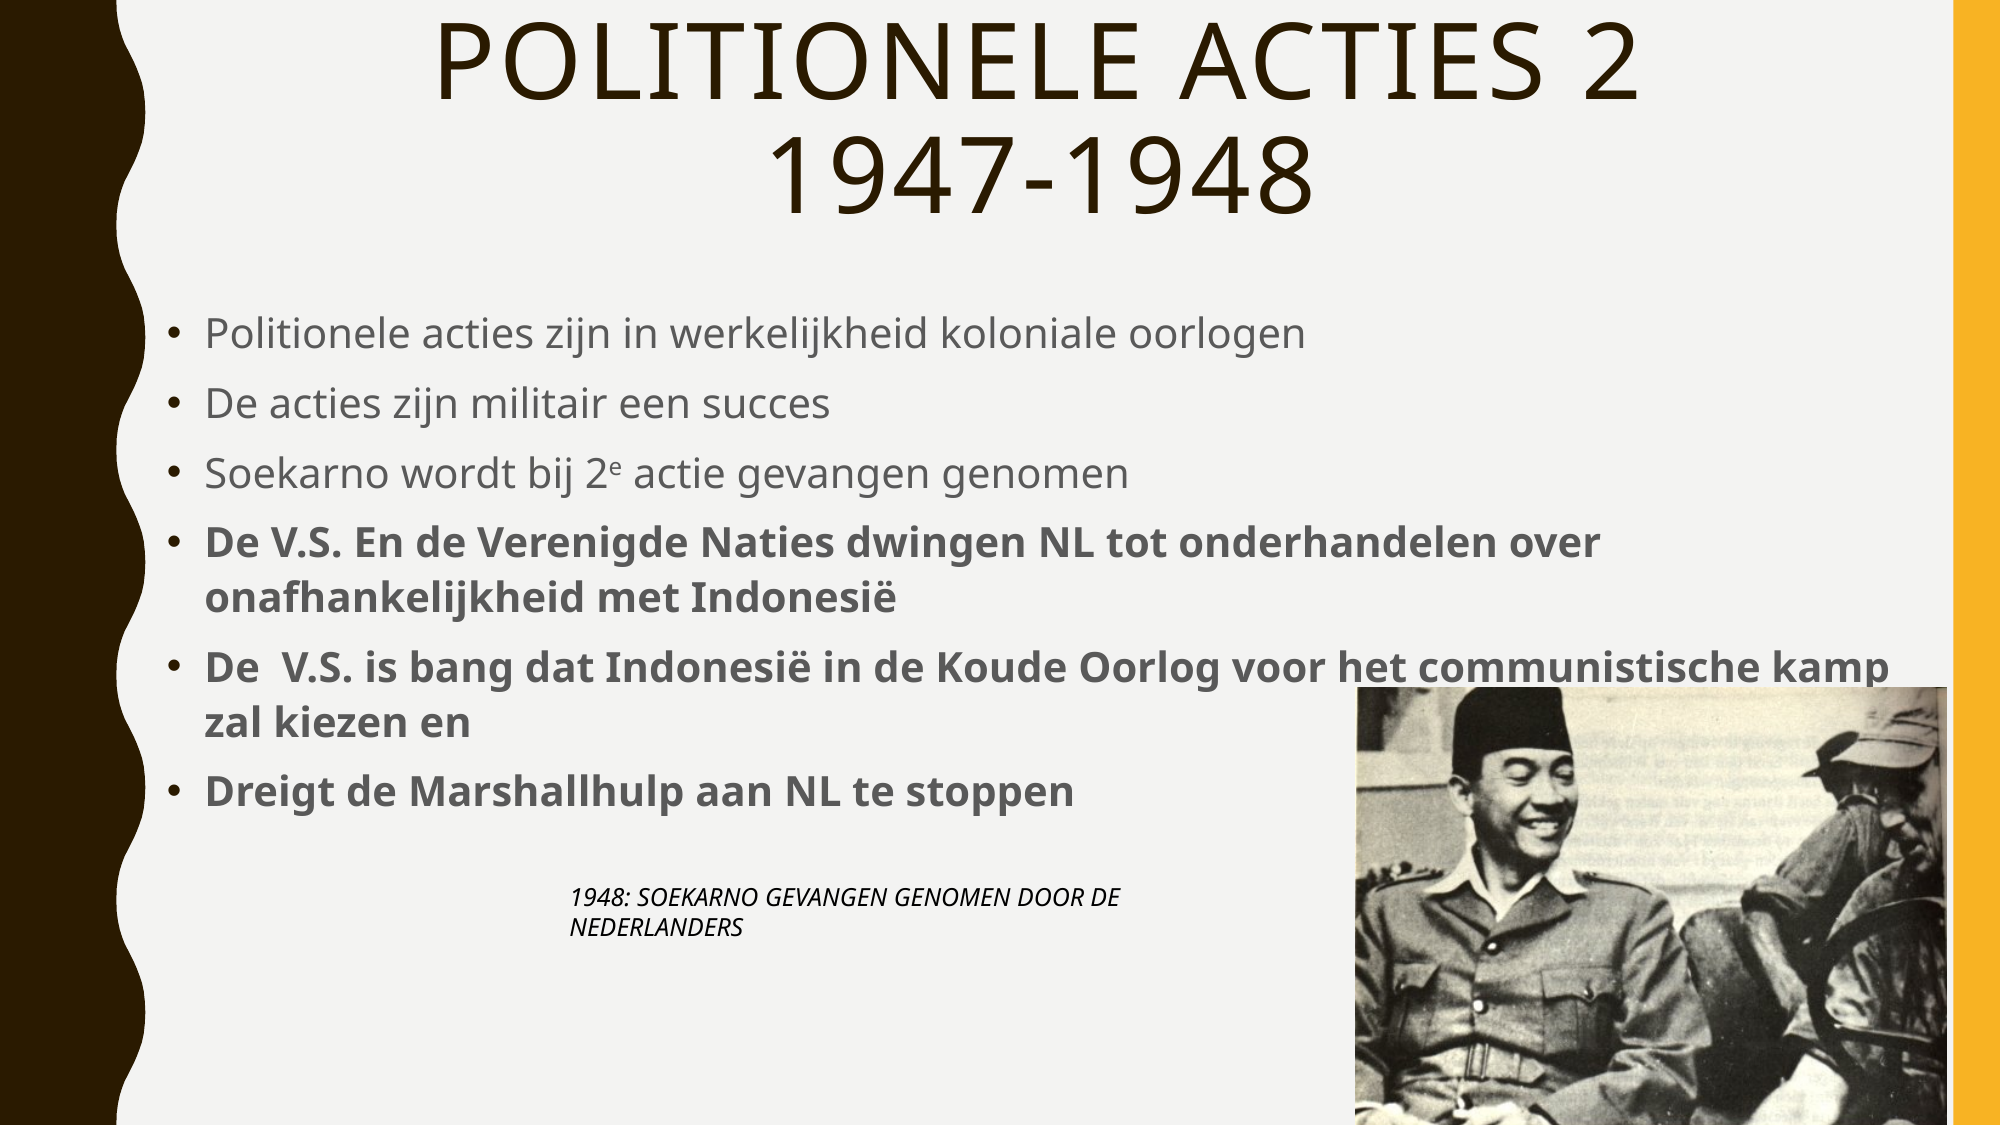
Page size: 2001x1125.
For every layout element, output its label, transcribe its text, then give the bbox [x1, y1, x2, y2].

title Politionele acties 2 1947-1948 [205, 0, 1875, 253]
list Politionele acties zijn in werkelijkheid koloniale oorlogen De acties zijn militair een succes Soekarno wordt bij 2e actie gevangen genomen De V.S. En de Verenigde Naties dwingen NL tot onderhandelen over onafhankelijkheid met Indonesië De V.S. is bang dat Indonesië in de Koude Oorlog voor het communistische kamp zal kiezen en Dreigt de Marshallhulp aan NL te stoppen [151, 294, 1947, 1125]
picture [1355, 687, 1947, 1125]
text_box 1948: SOEKARNO GEVANGEN GENOMEN DOOR DE NEDERLANDERS [554, 873, 1293, 949]
